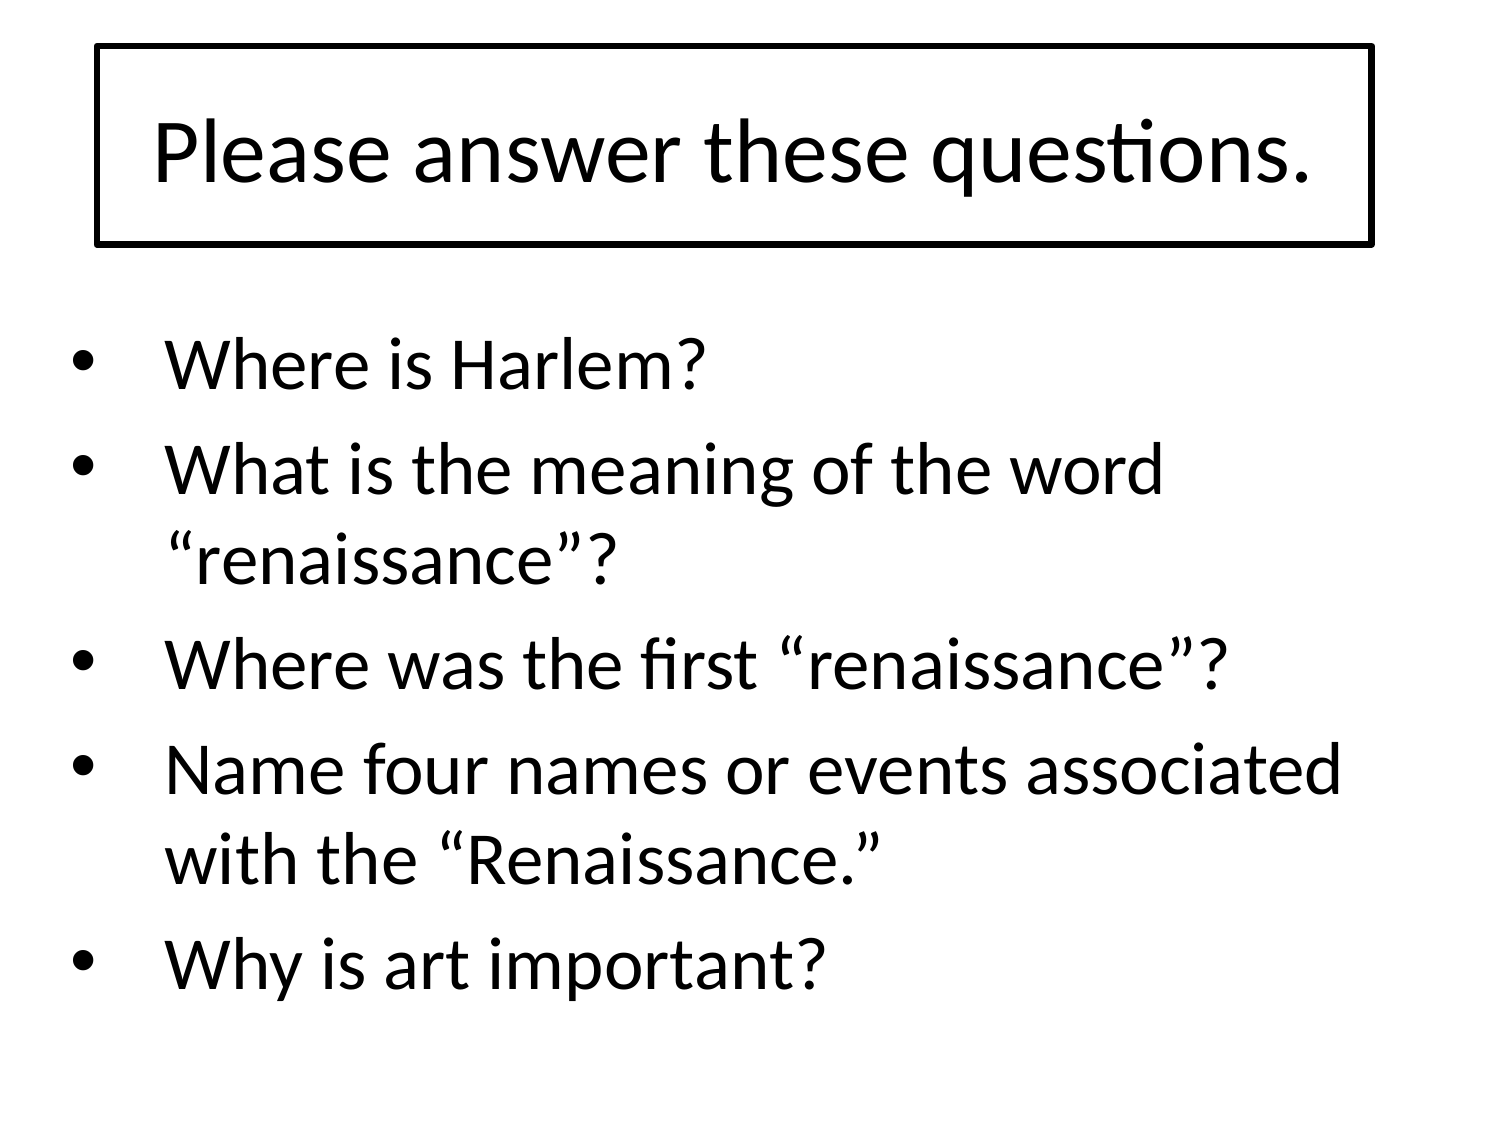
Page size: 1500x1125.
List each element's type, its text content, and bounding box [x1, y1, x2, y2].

subtitle Where is Harlem? What is the meaning of the word “renaissance”? Where was the first “renaissance”? Name four names or events associated with the “Renaissance.” Why is art important? [55, 306, 1391, 1058]
title Please answer these questions. [96, 46, 1372, 245]
